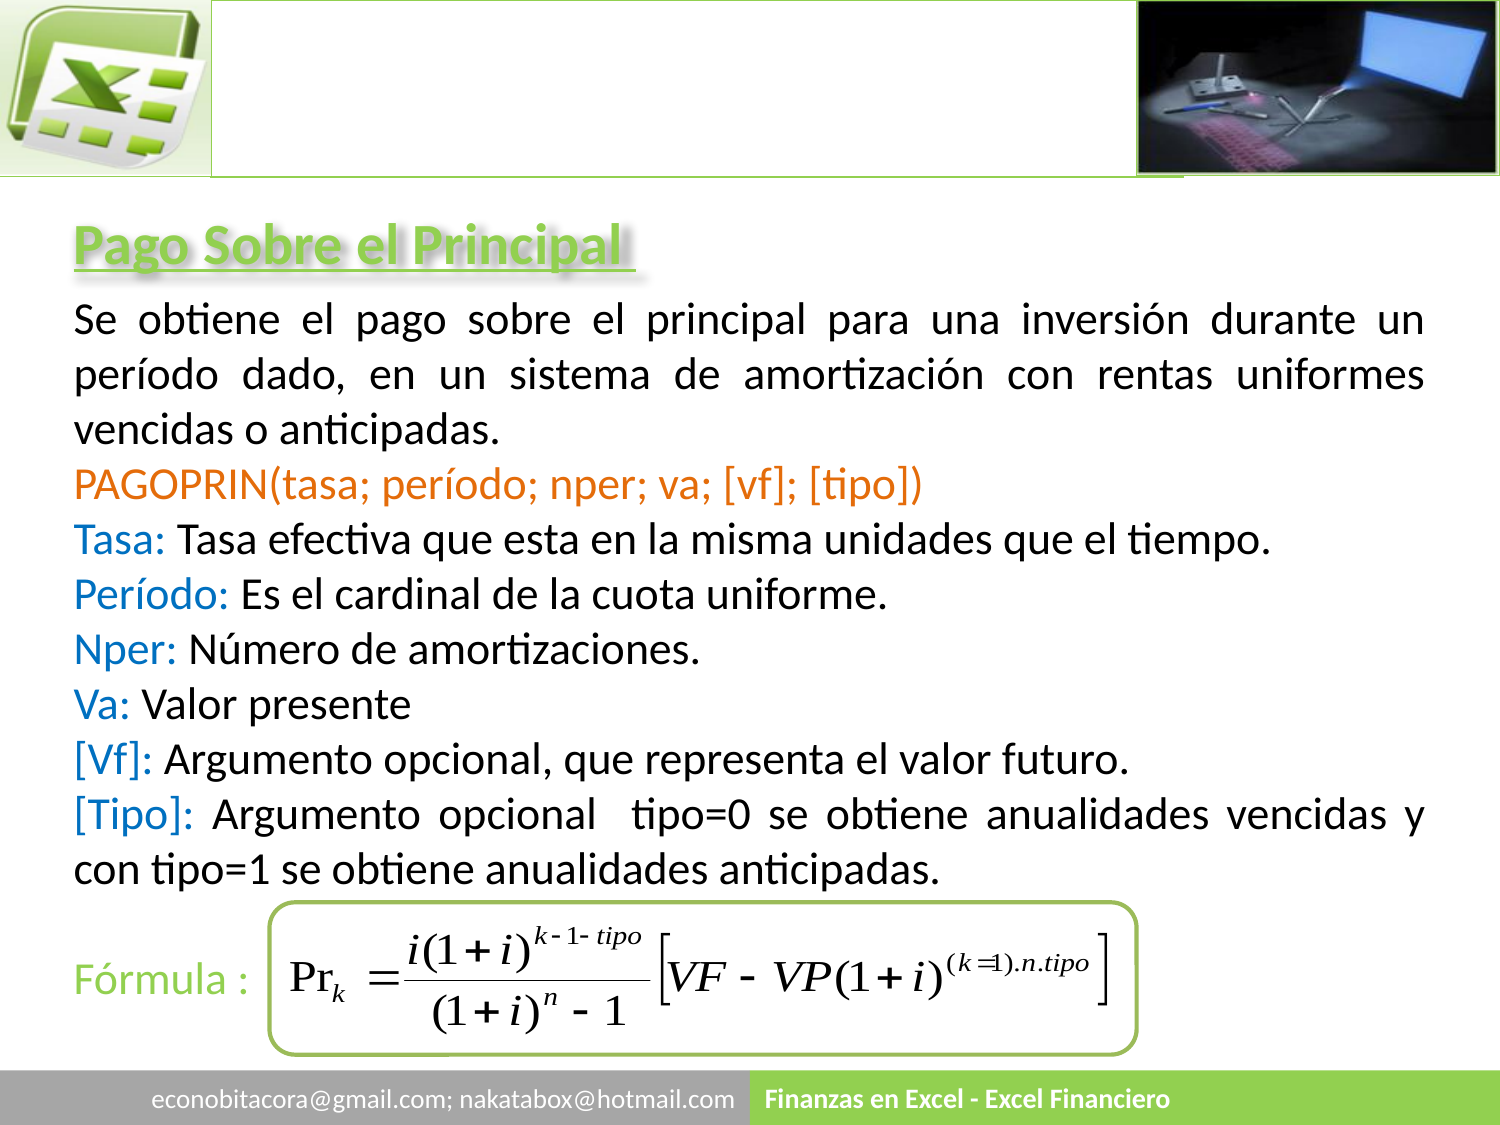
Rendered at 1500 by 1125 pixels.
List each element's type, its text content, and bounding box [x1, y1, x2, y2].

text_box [280, 913, 1114, 1044]
text_box [267, 900, 1139, 1057]
picture [1136, 0, 1500, 177]
text_box Finanzas en Excel - Excel Financiero [749, 1070, 1500, 1125]
subtitle Pago Sobre el Principal [58, 199, 657, 281]
text_box [212, 0, 1134, 178]
text_box Se obtiene el pago sobre el principal para una inversión durante un período dado, en un sistema de amortización con rentas uniformes vencidas o anticipadas. PAGOPRIN(tasa; período; nper; va; [vf]; [tipo]) Tasa: Tasa efectiva que esta en la misma unidades que el tiempo. Período: Es el cardinal de la cuota uniforme. Nper: Número de amortizaciones. Va: Valor presente [Vf]: Argumento opcional, que representa el valor futuro. [Tipo]: Argumento opcional tipo=0 se obtiene anualidades vencidas y con tipo=1 se obtiene anualidades anticipadas. Fórmula : [58, 281, 1442, 1043]
picture [0, 0, 212, 177]
text_box econobitacora@gmail.com; nakatabox@hotmail.com [0, 1070, 749, 1125]
